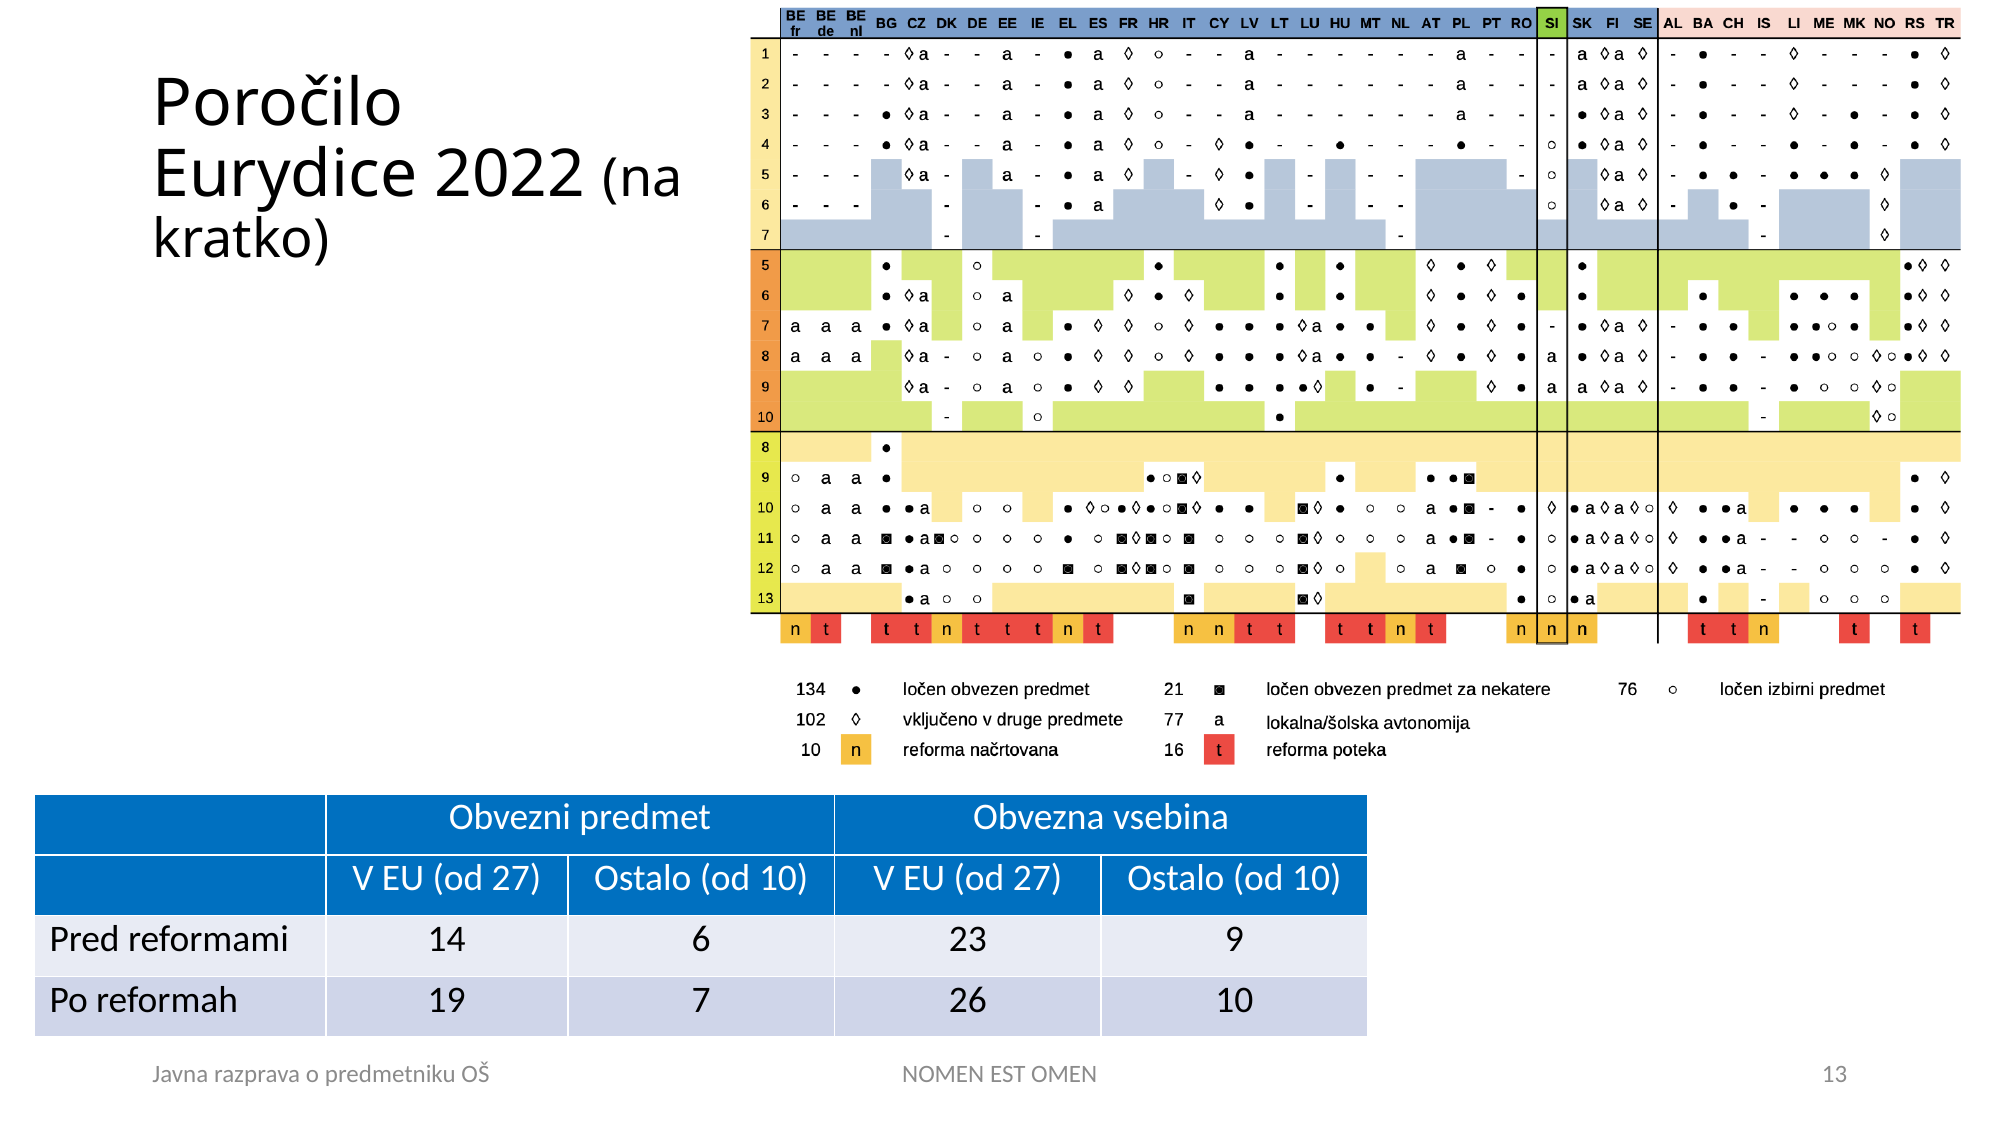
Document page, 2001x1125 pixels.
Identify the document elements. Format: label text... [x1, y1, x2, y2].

table_cell Pred reformami [35, 916, 325, 976]
slide_number Javna razprava o predmetniku OŠ [137, 1042, 588, 1103]
table_cell Ostalo (od 10) [1102, 856, 1367, 915]
slide_number 13 [1412, 1042, 1863, 1103]
table_cell Ostalo (od 10) [569, 856, 834, 915]
footer NOMEN EST OMEN [662, 1042, 1338, 1103]
table_cell 14 [327, 916, 567, 976]
table_header Obvezna vsebina [835, 795, 1367, 854]
table_header [35, 795, 325, 854]
table_cell V EU (od 27) [327, 856, 567, 915]
table_cell [35, 856, 325, 915]
title Poročilo Eurydice 2022 (na kratko) [137, 59, 702, 278]
table_cell 7 [569, 977, 834, 1036]
picture [743, 0, 1978, 768]
table_cell 19 [327, 977, 567, 1036]
table_cell 26 [835, 977, 1100, 1036]
table_header Obvezni predmet [327, 795, 834, 854]
table_cell 10 [1102, 977, 1367, 1036]
table_cell V EU (od 27) [835, 856, 1100, 915]
table_cell 6 [569, 916, 834, 976]
table_cell 23 [835, 916, 1100, 976]
table_cell Po reformah [35, 977, 325, 1036]
table_cell 9 [1102, 916, 1367, 976]
